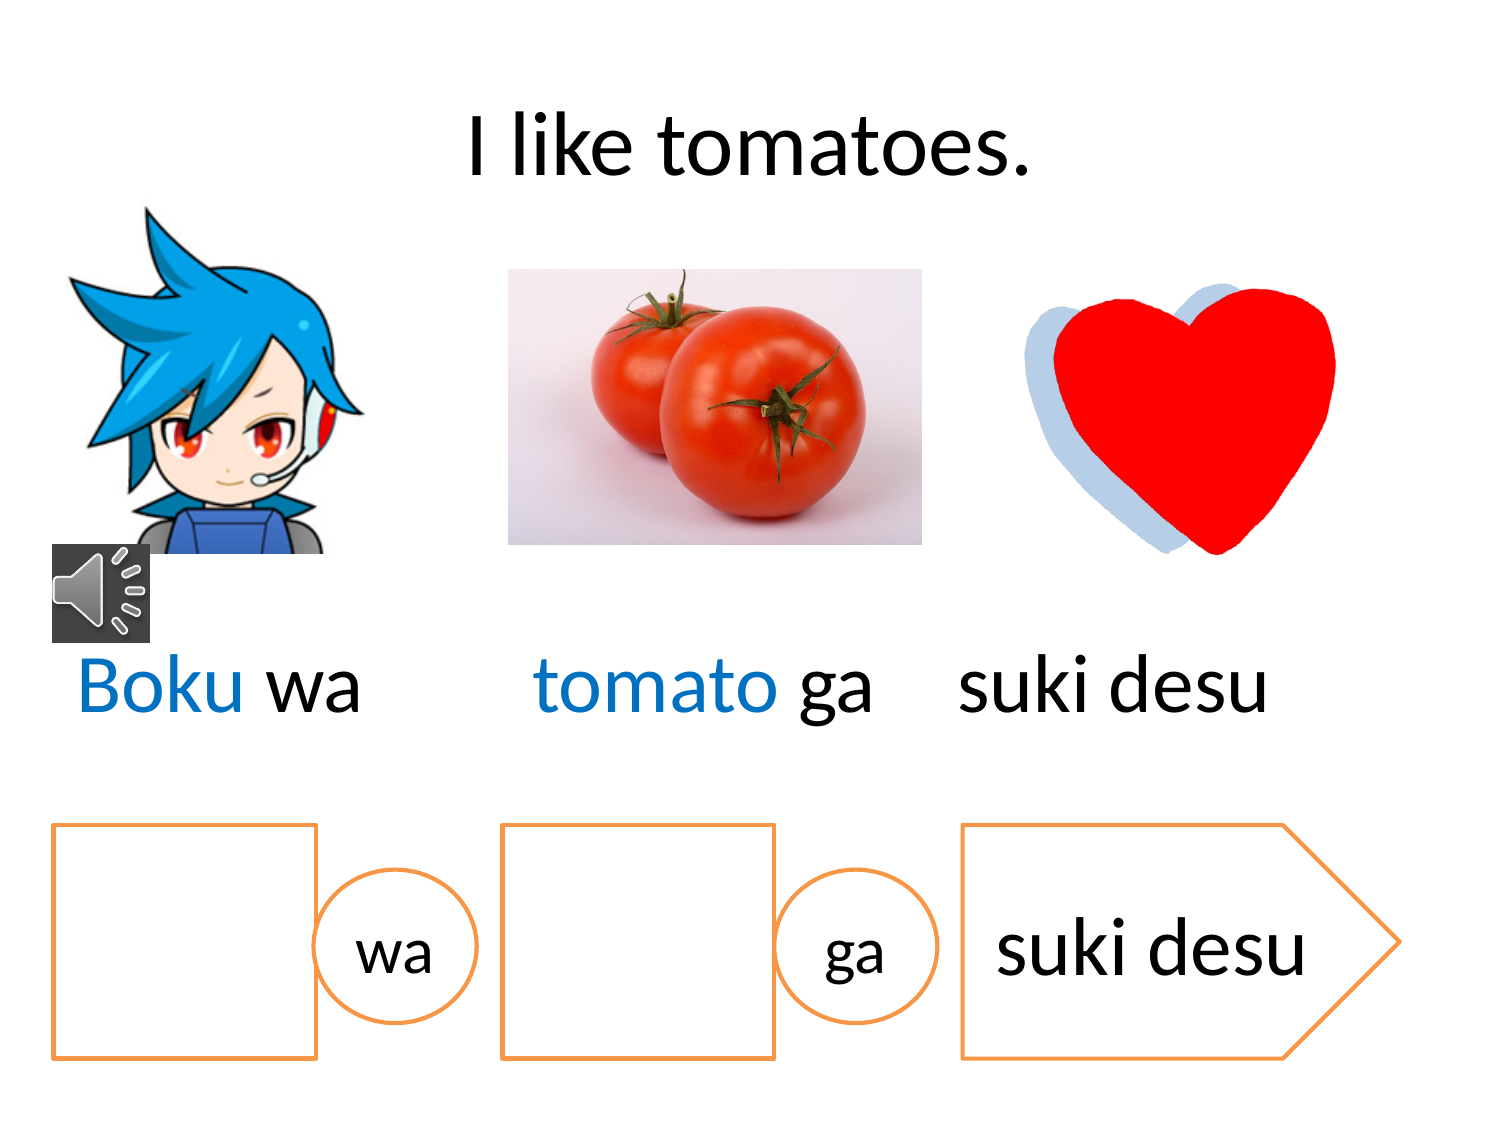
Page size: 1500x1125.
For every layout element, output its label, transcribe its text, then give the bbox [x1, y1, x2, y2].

title I like tomatoes. [75, 45, 1425, 233]
picture [41, 196, 400, 644]
picture [508, 269, 922, 545]
text_box tomato ga [517, 621, 942, 737]
text_box suki desu [942, 621, 1388, 737]
picture [994, 269, 1355, 576]
text_box [500, 823, 776, 1061]
text_box suki desu [960, 822, 1402, 1061]
text_box [51, 823, 318, 1061]
text_box Boku wa [0, 621, 443, 737]
text_box wa [311, 867, 479, 1026]
text_box ga [772, 867, 940, 1026]
